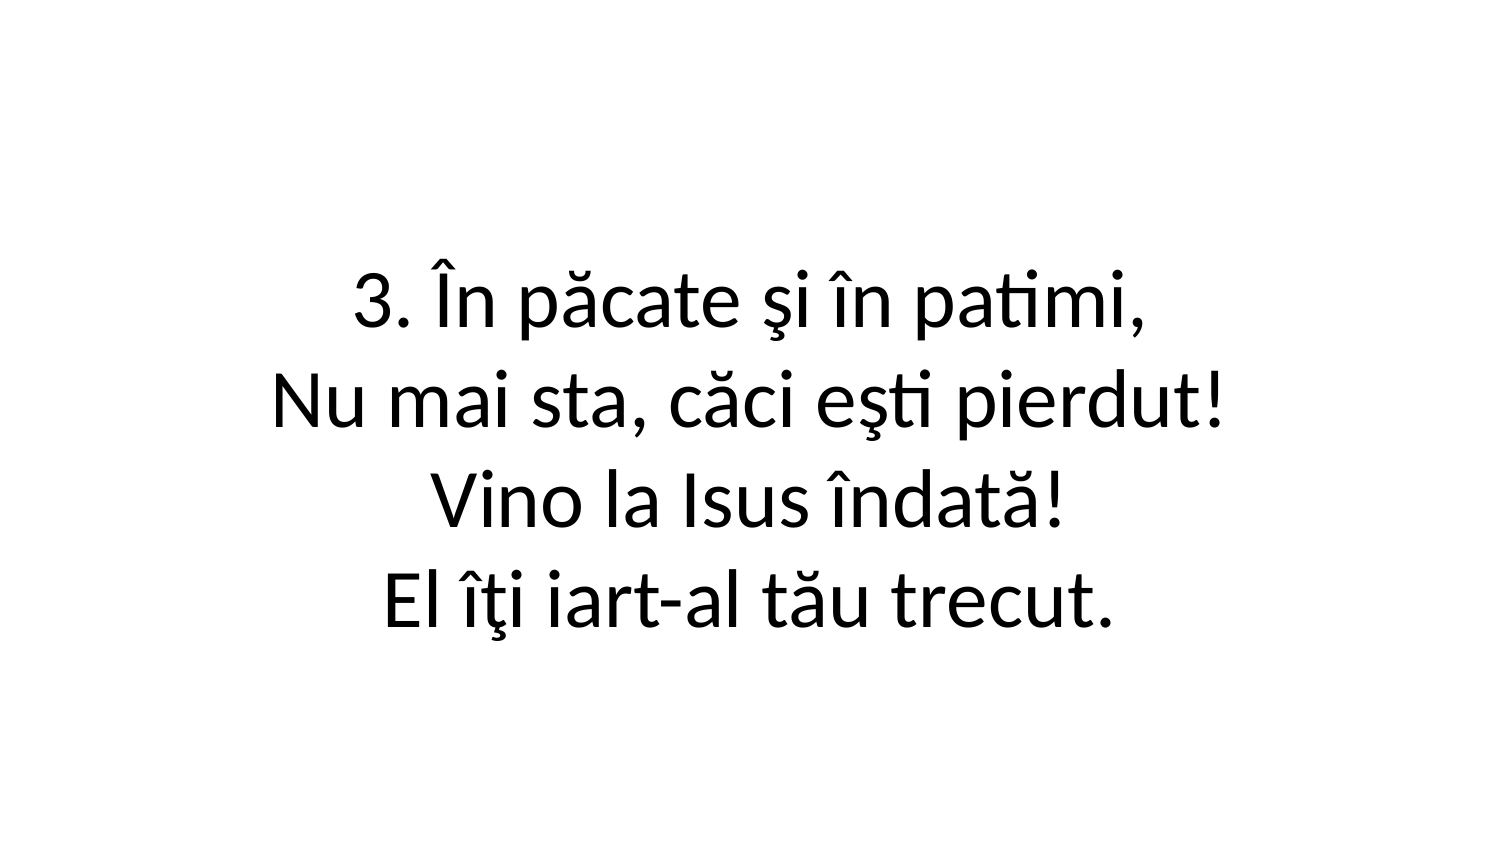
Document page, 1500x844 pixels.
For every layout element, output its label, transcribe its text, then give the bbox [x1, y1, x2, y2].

text_box 3. În păcate şi în patimi, Nu mai sta, căci eşti pierdut! Vino la Isus îndată! El îţi iart-al tău trecut. [255, 192, 1245, 652]
